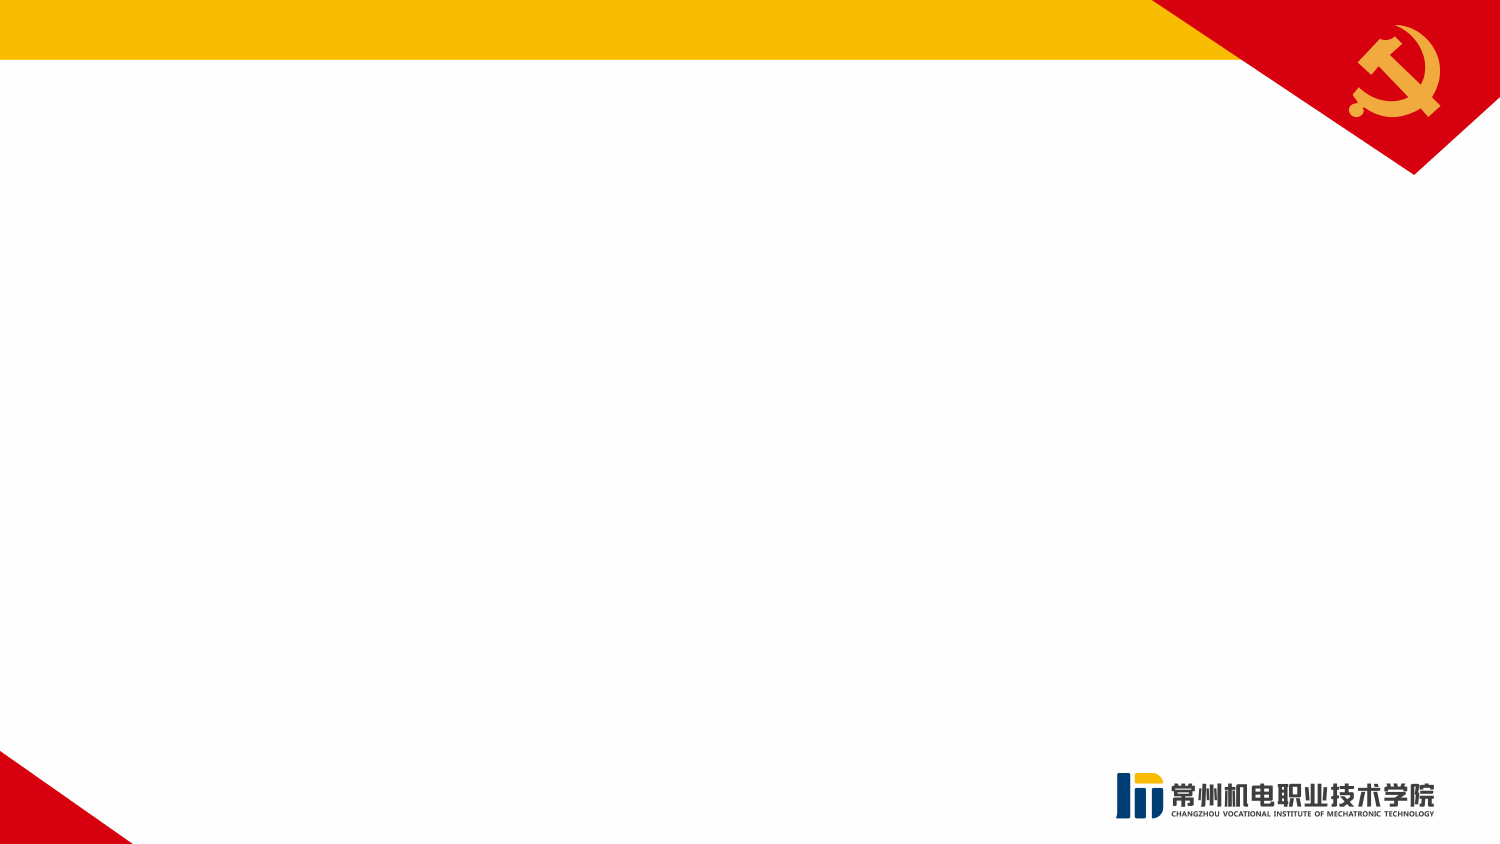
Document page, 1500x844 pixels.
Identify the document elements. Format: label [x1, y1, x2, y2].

list [0, 0, 1500, 844]
